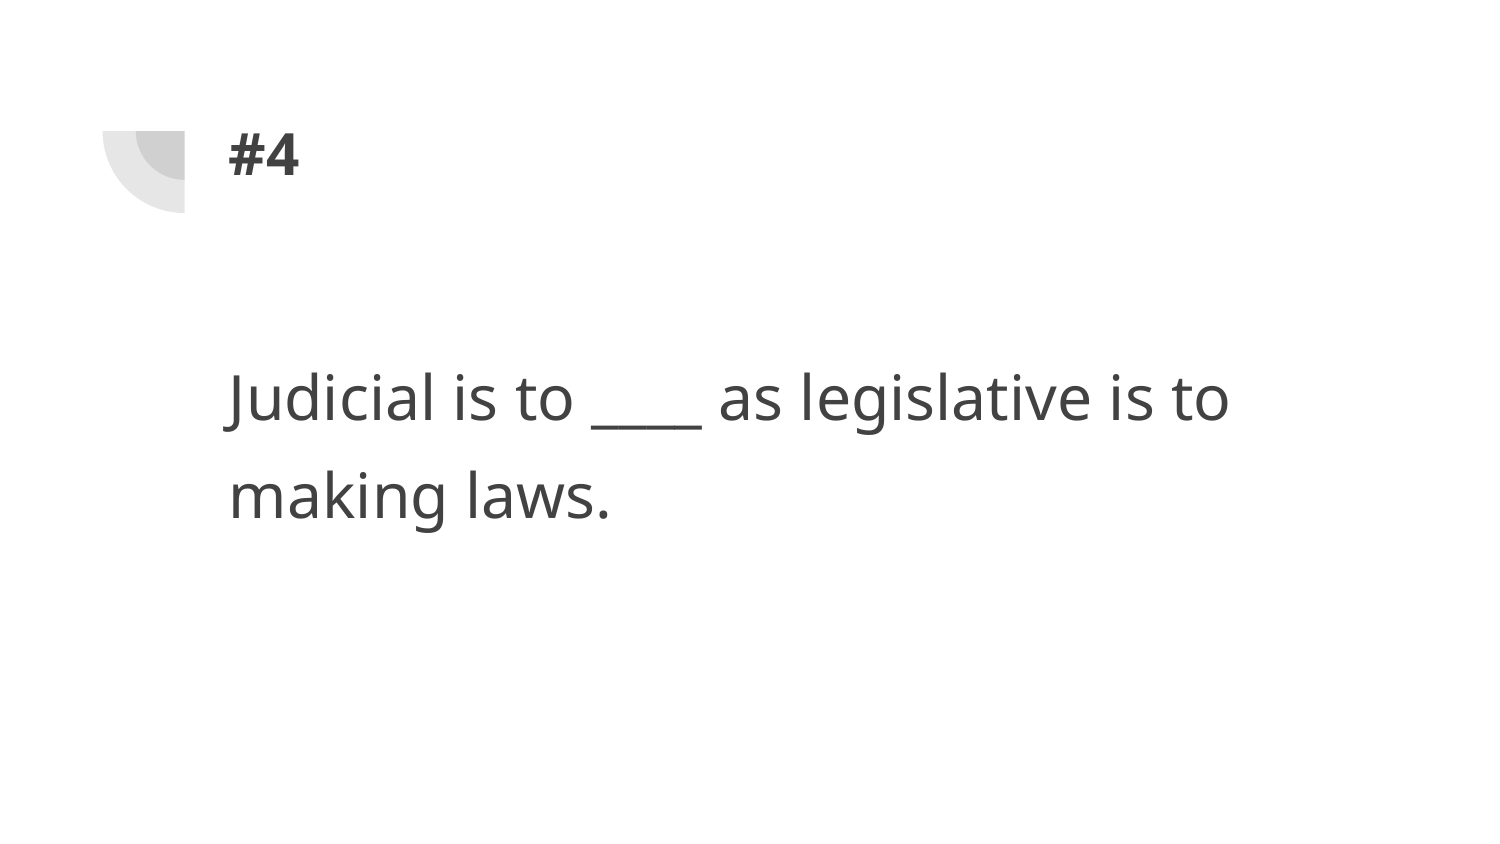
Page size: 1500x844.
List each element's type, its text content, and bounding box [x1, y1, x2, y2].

title #4 [213, 98, 1368, 263]
list Judicial is to ____ as legislative is to making laws. [213, 326, 1368, 744]
